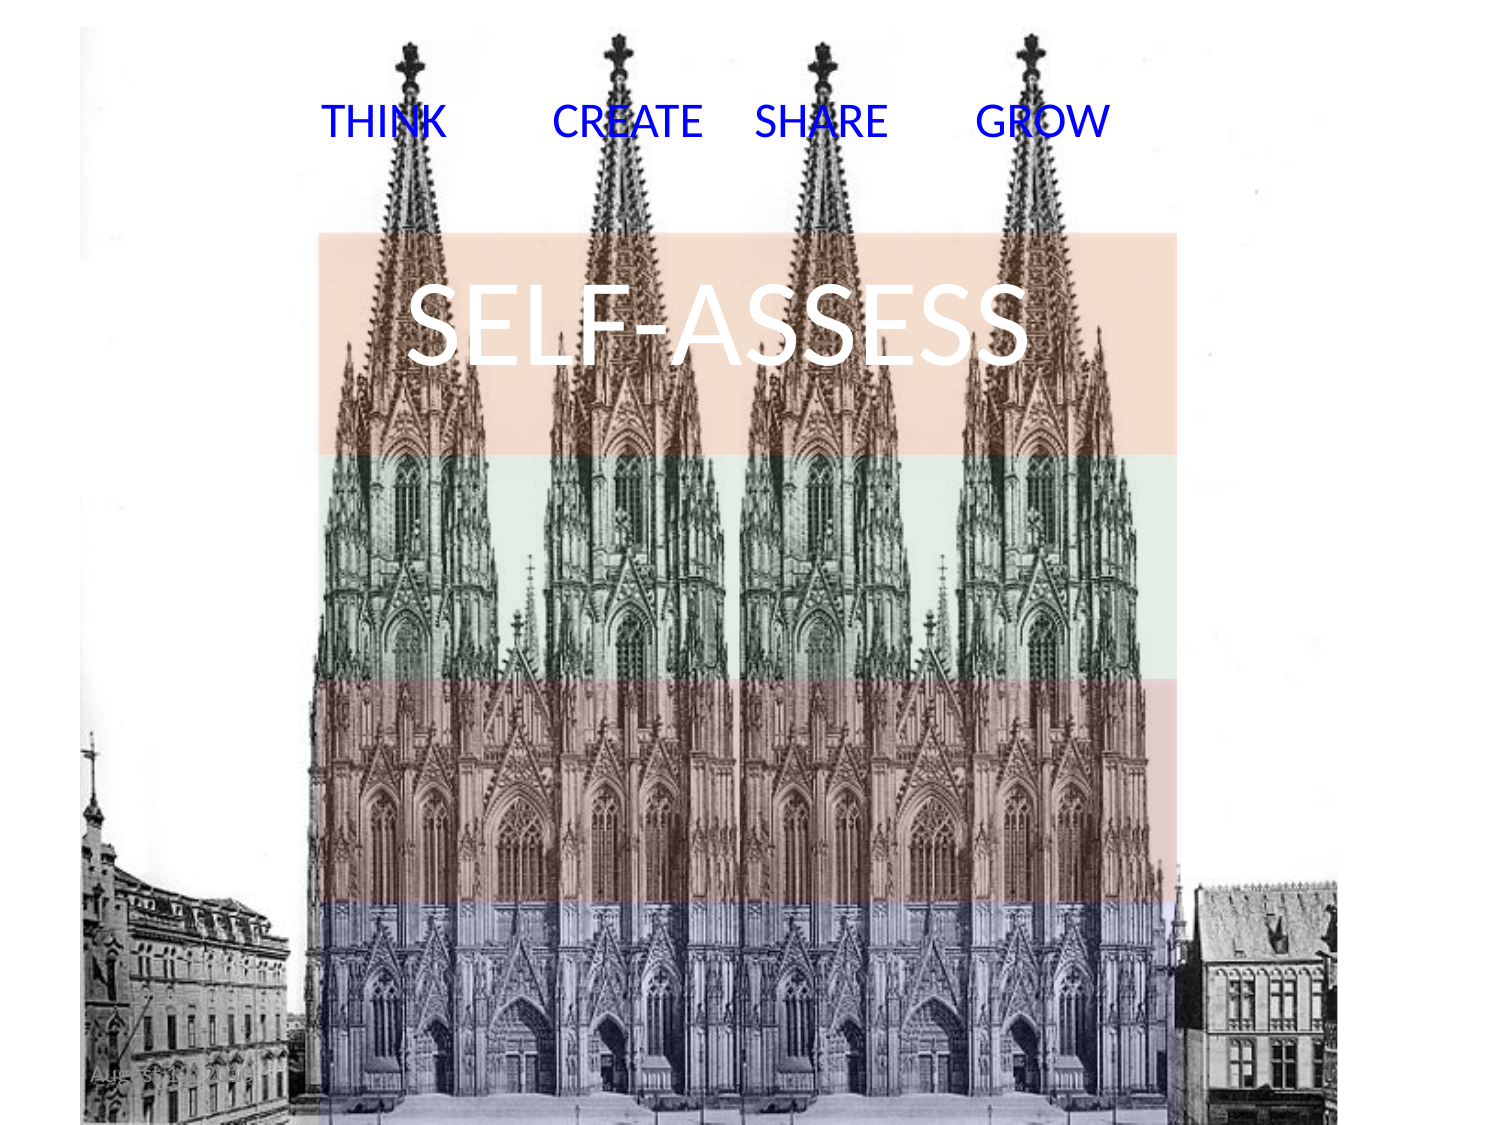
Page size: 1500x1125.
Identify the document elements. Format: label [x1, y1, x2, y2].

list [74, 27, 737, 1125]
picture [739, 27, 1338, 1125]
